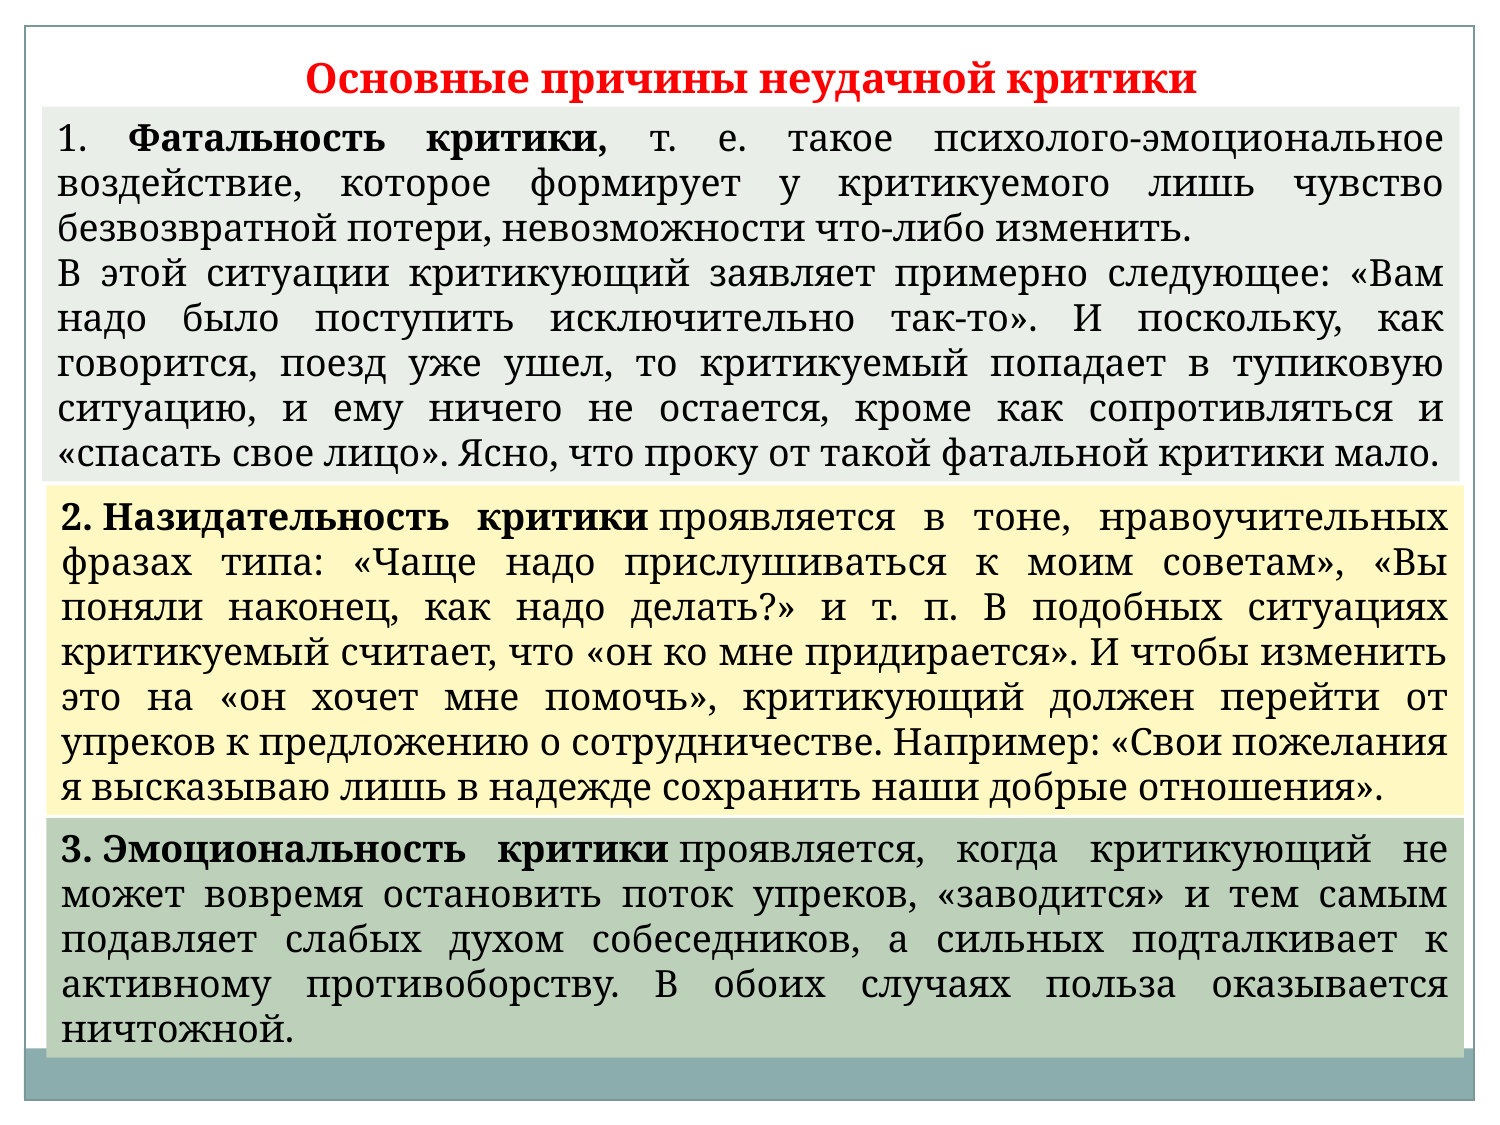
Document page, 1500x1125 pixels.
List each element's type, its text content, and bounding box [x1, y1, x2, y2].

text_box Основные причины неудачной критики [290, 44, 1212, 106]
text_box 2. Назидательность критики проявляется в тоне, нравоучительных фразах типа: «Чаще надо прислушиваться к моим советам», «Вы поняли наконец, как надо делать?» и т. п. В подобных ситуациях критикуемый считает, что «он ко мне придирается». И чтобы изменить это на «он хочет мне помочь», критикующий должен перейти от упреков к предложению о сотрудничестве. Например: «Свои пожелания я высказываю лишь в надежде сохранить наши добрые отношения». [46, 485, 1464, 815]
text_box 3. Эмоциональность критики проявляется, когда критикующий не может вовремя остановить поток упреков, «заводится» и тем самым подавляет слабых духом собеседников, а сильных подталкивает к активному противоборству. В обоих случаях польза оказывается ничтожной. [46, 817, 1464, 1058]
text_box 1. Фатальность критики, т. е. такое психолого-эмоциональное воздействие, которое формирует у критикуемого лишь чувство безвозвратной потери, невозможности что-либо изменить. В этой ситуации критикующий заявляет примерно следующее: «Вам надо было поступить исключительно так-то». И поскольку, как говорится, поезд уже ушел, то критикуемый попадает в тупиковую ситуацию, и ему ничего не остается, кроме как сопротивляться и «спасать свое лицо». Ясно, что проку от такой фатальной критики мало. [42, 106, 1460, 482]
